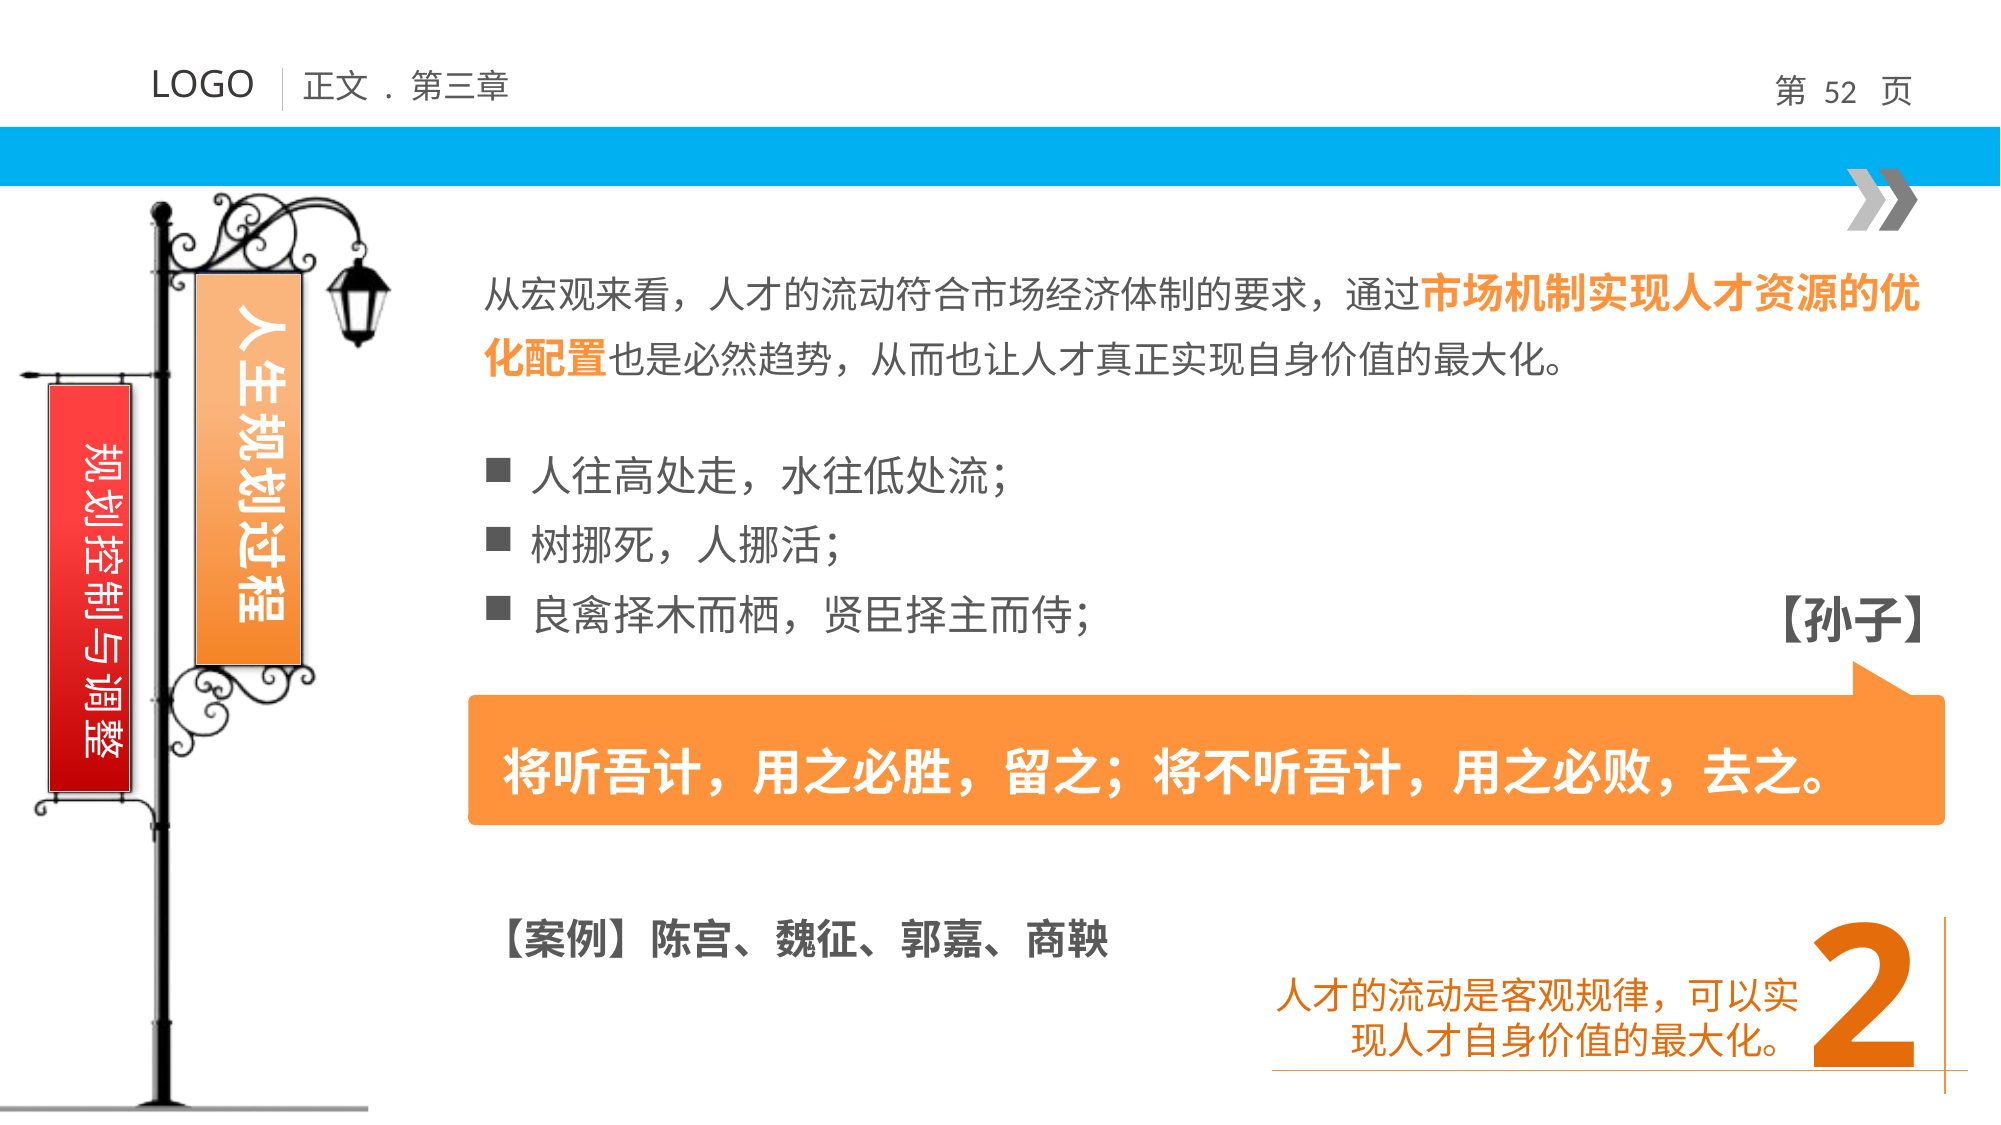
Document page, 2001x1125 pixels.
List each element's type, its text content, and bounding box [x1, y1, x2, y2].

text_box [467, 693, 1946, 827]
text_box 规划控制与调整 [56, 404, 138, 799]
text_box 人往高处走，水往低处流； 树挪死，人挪活； 良禽择木而栖，贤臣择主而侍； [468, 427, 1272, 646]
text_box [1851, 659, 1915, 696]
text_box 从宏观来看，人才的流动符合市场经济体制的要求，通过市场机制实现人才资源的优化配置也是必然趋势，从而也让人才真正实现自身价值的最大化。 [468, 244, 1945, 389]
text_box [1247, 860, 1969, 1118]
text_box 将听吾计，用之必胜，留之；将不听吾计，用之必败，去之。 [487, 715, 1940, 809]
picture [0, 187, 413, 1125]
text_box 【案例】陈宫、魏征、郭嘉、商鞅 [468, 890, 1247, 970]
text_box 【孙子】 [1680, 562, 1969, 656]
